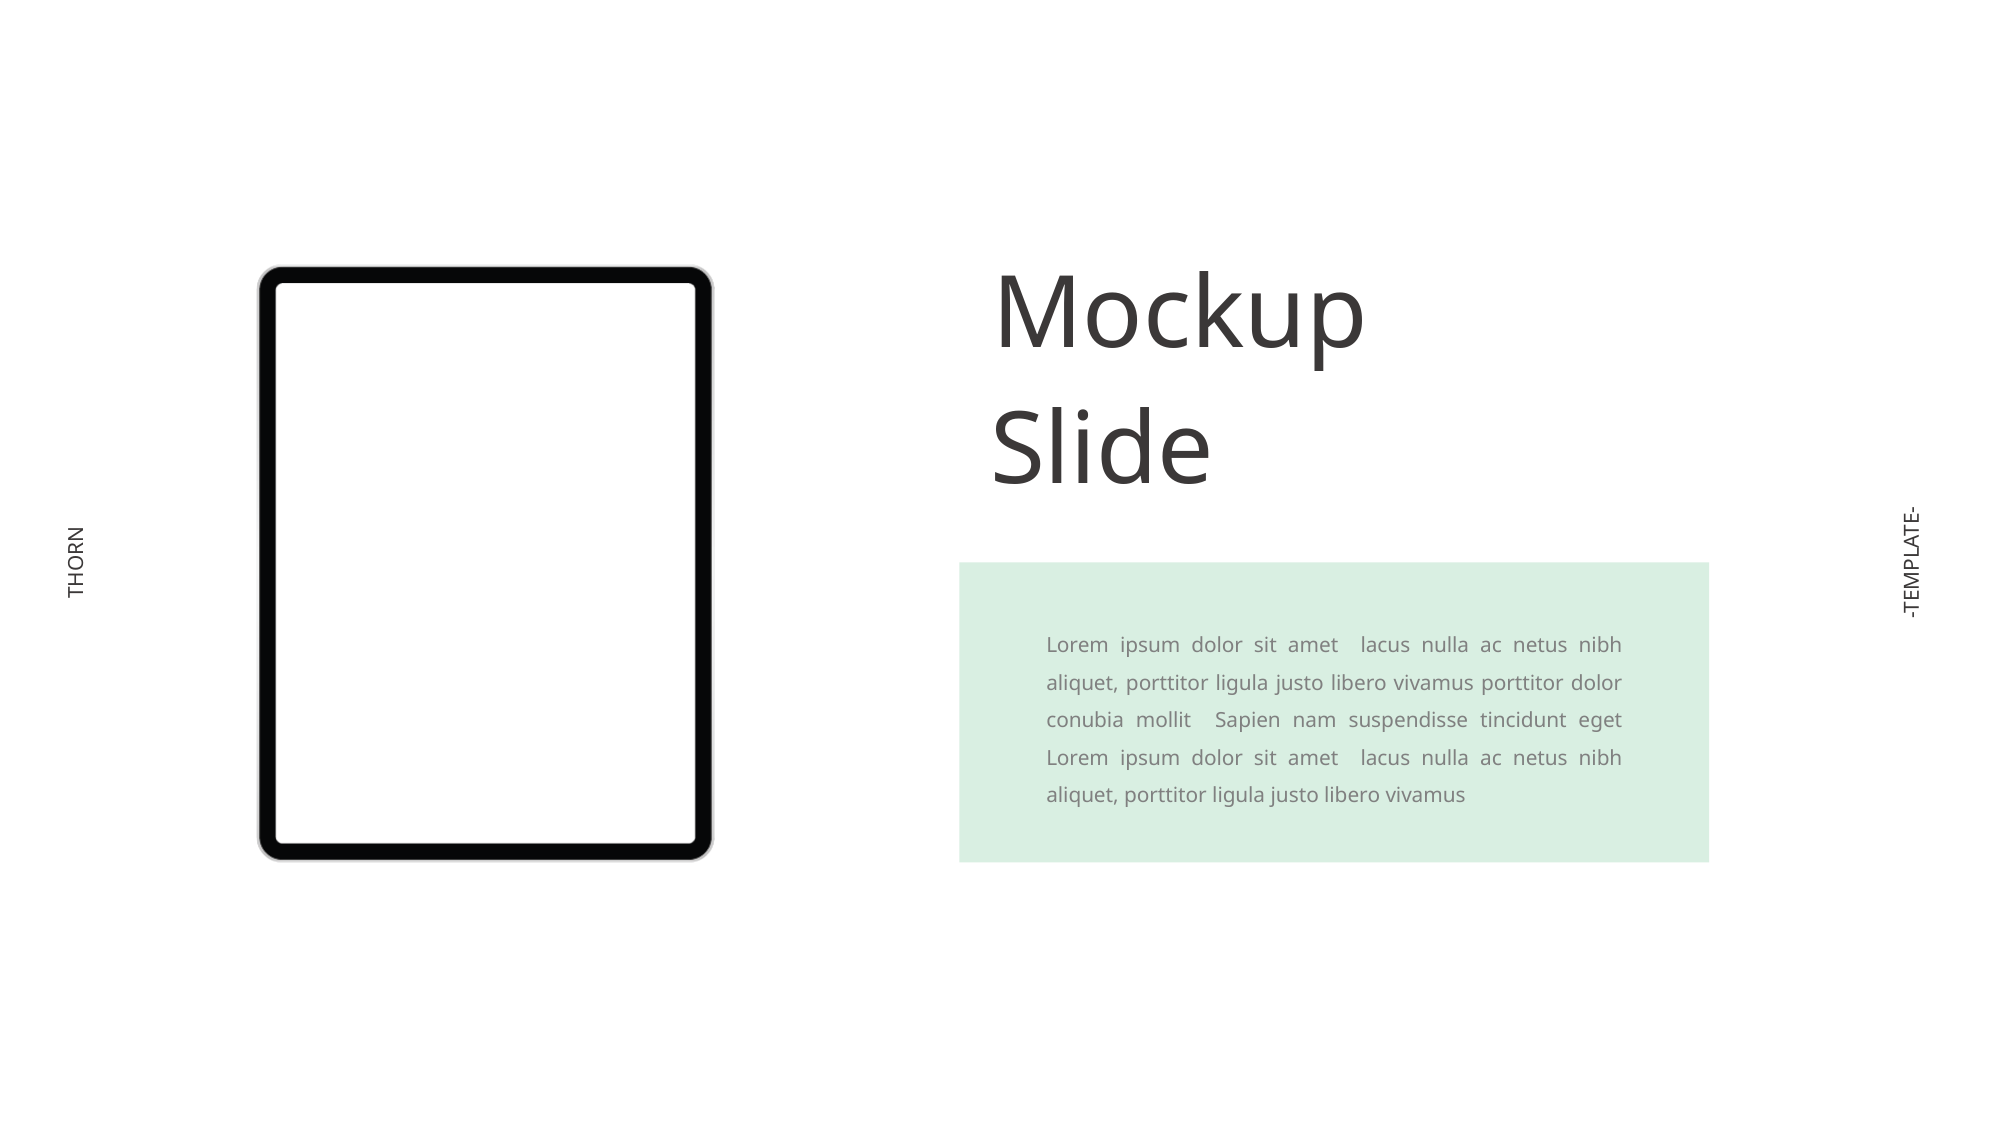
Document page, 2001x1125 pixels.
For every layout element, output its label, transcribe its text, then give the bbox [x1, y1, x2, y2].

text_box Slide [975, 376, 1230, 512]
text_box THORN [54, 511, 95, 614]
text_box [958, 561, 1710, 863]
text_box -TEMPLATE- [1890, 491, 1931, 634]
text_box Mockup [977, 240, 1383, 375]
picture [256, 264, 715, 863]
text_box Lorem ipsum dolor sit amet lacus nulla ac netus nibh aliquet, porttitor ligula justo libero vivamus porttitor dolor conubia mollit Sapien nam suspendisse tincidunt eget Lorem ipsum dolor sit amet lacus nulla ac netus nibh aliquet, porttitor ligula justo libero vivamus [1031, 612, 1638, 815]
